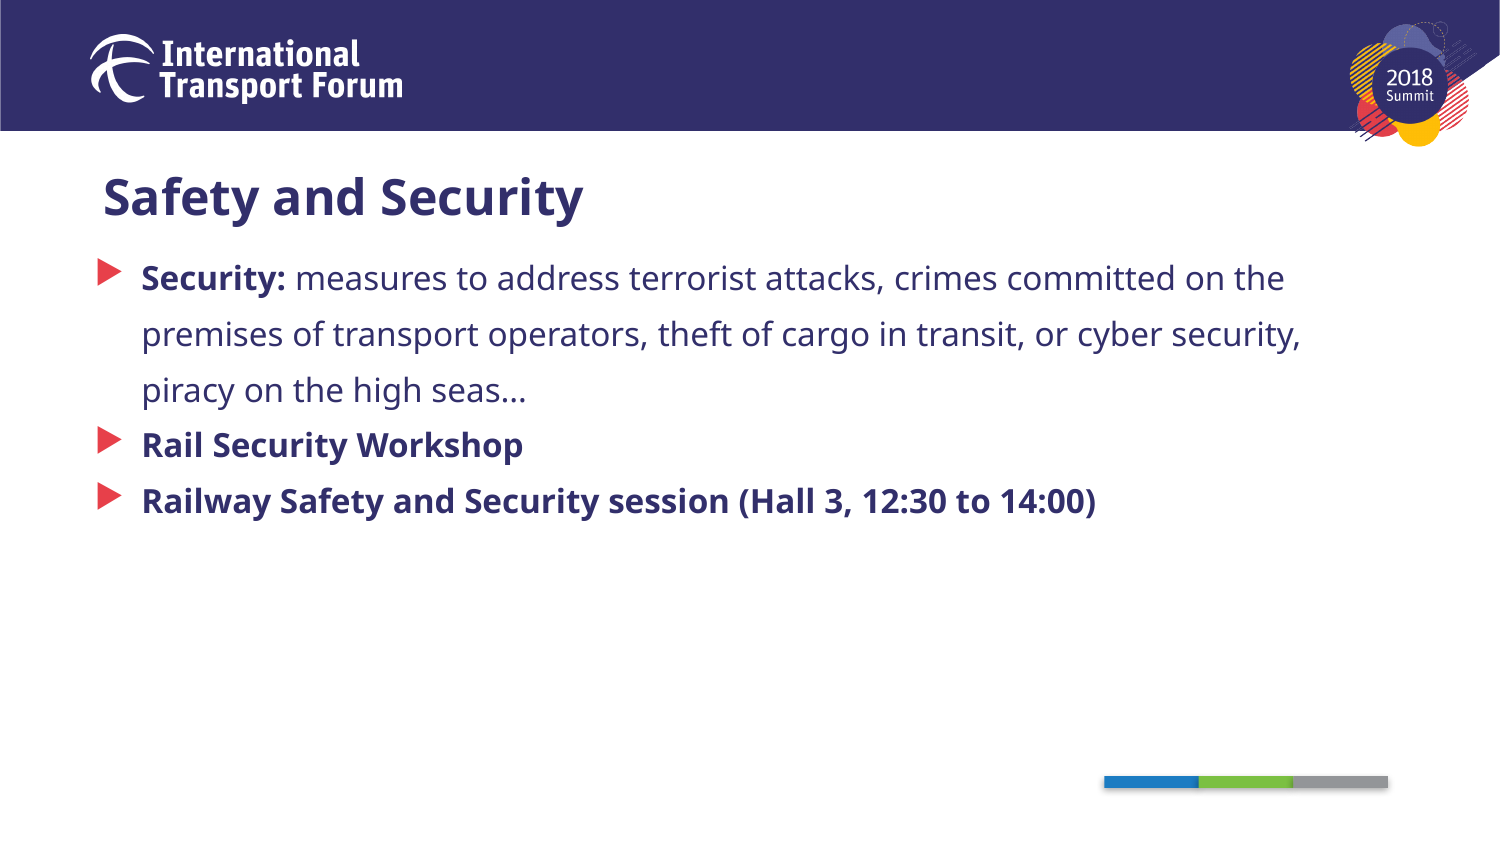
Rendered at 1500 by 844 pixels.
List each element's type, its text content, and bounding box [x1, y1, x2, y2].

picture [0, 0, 1500, 151]
title Safety and Security [88, 138, 1386, 233]
subtitle Security: measures to address terrorist attacks, crimes committed on the premises of transport operators, theft of cargo in transit, or cyber security, piracy on the high seas… Rail Security Workshop Railway Safety and Security session (Hall 3, 12:30 to 14:00) [64, 233, 1362, 766]
